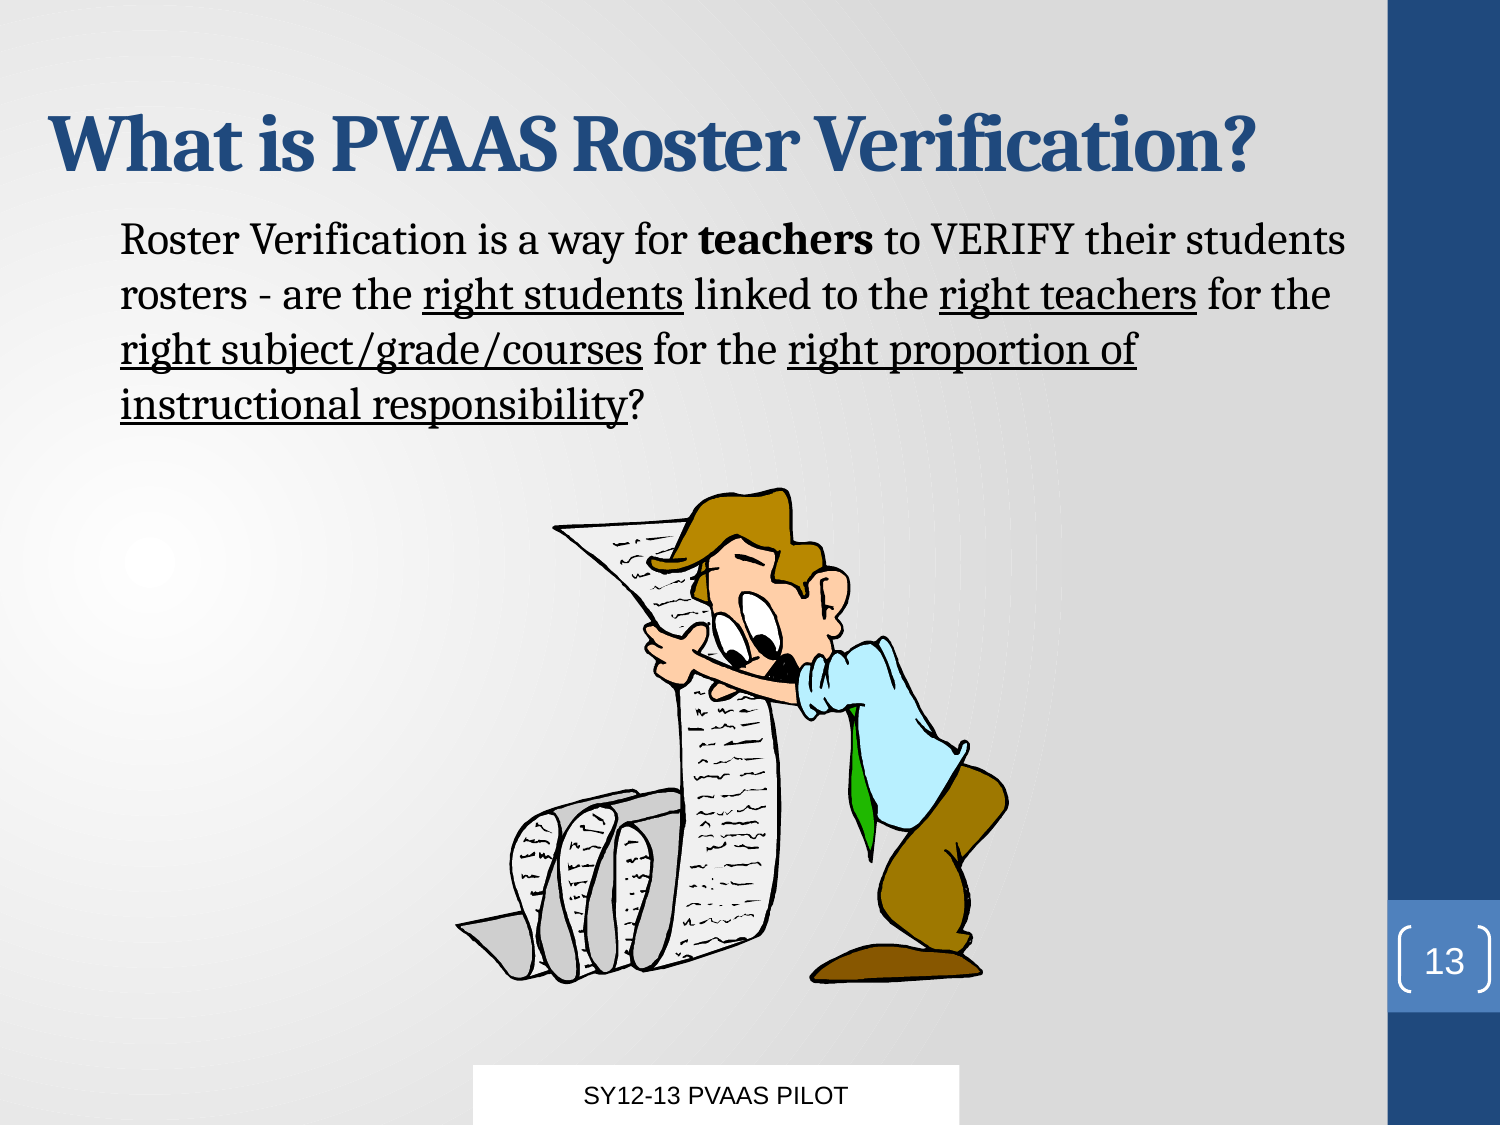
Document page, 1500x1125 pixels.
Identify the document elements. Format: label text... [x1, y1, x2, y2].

picture [454, 485, 1010, 986]
title What is PVAAS Roster Verification? [33, 45, 1376, 233]
footer SY12-13 PVAAS PILOT [473, 1065, 960, 1125]
slide_number 13 [1397, 925, 1492, 994]
list Roster Verification is a way for teachers to VERIFY their students rosters - are the right students linked to the right teachers for the right subject/grade/courses for the right proportion of instructional responsibility? [104, 201, 1368, 521]
